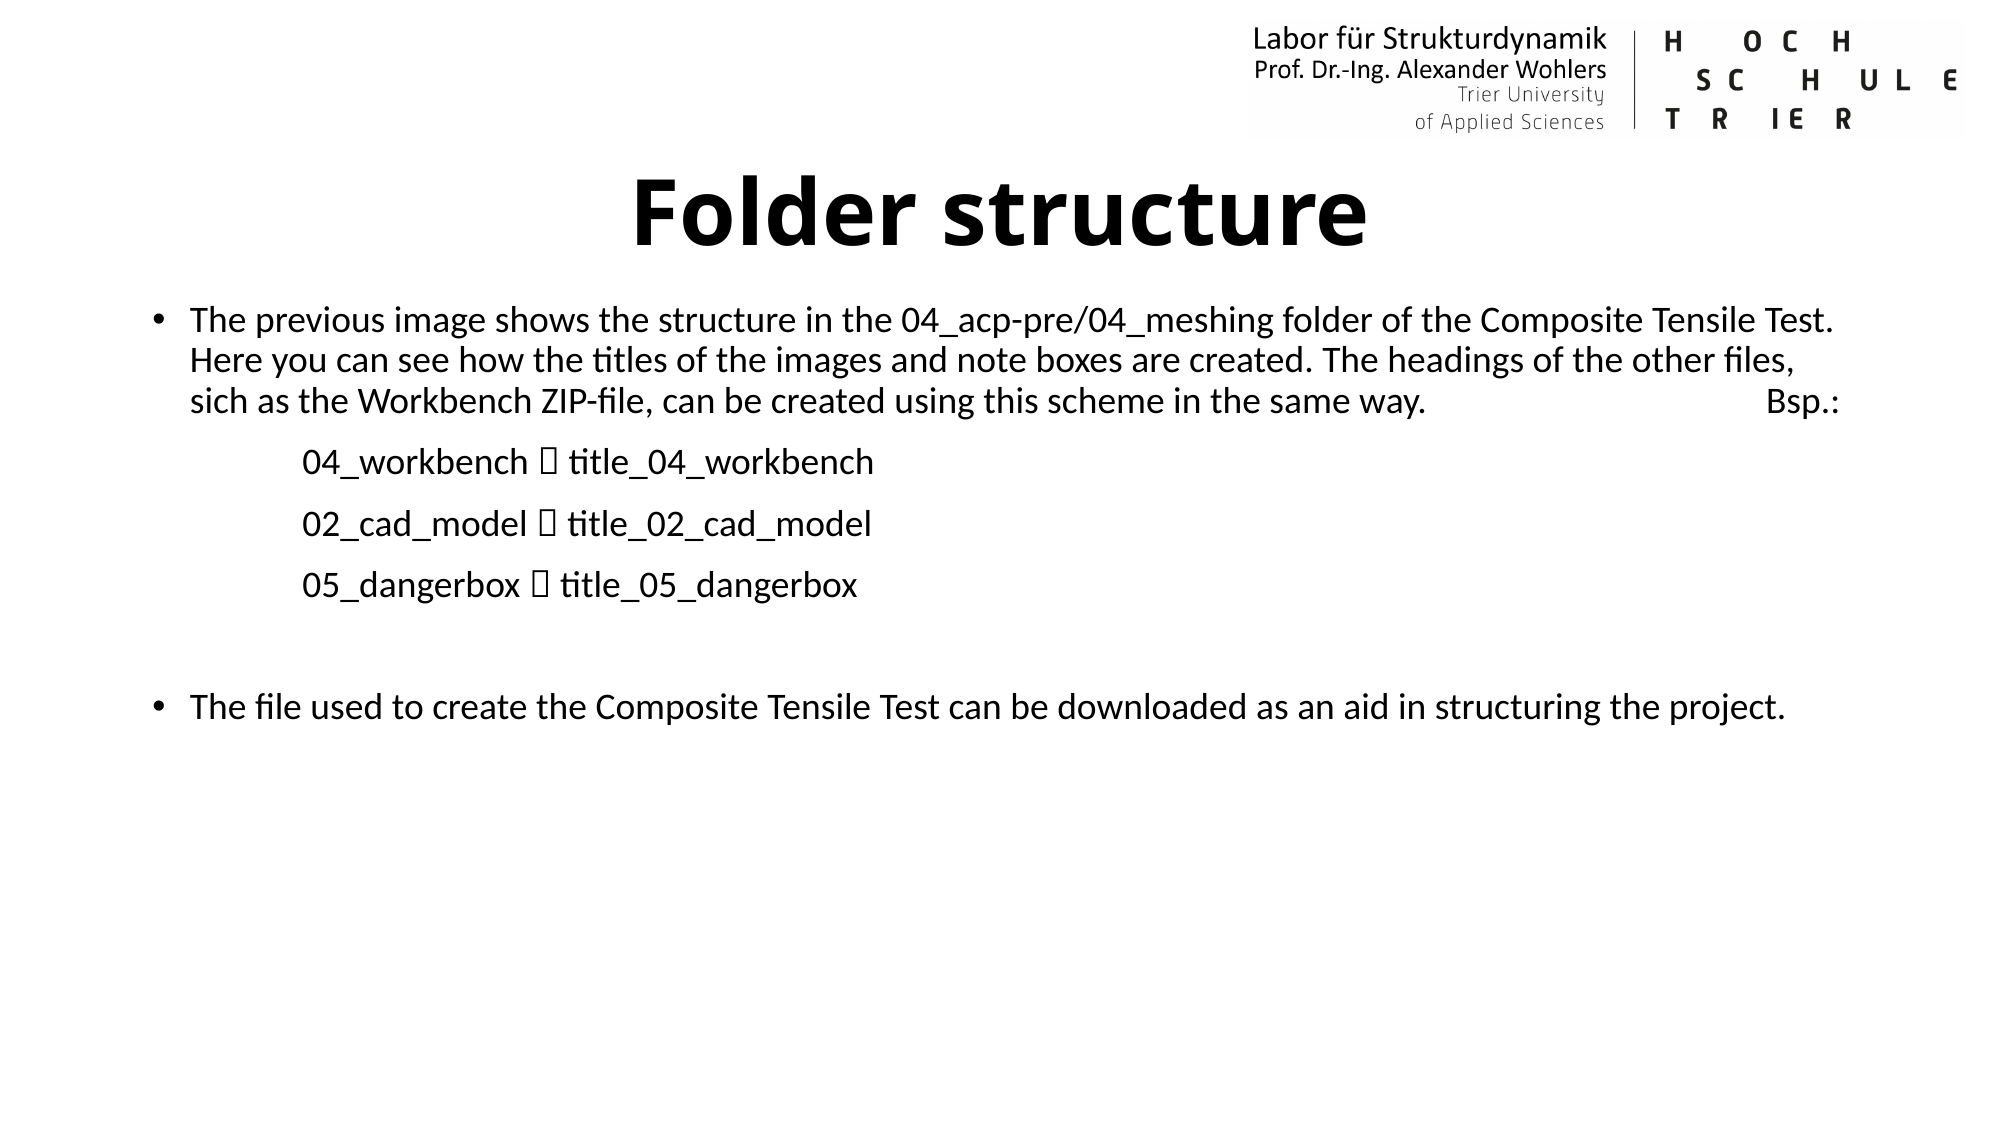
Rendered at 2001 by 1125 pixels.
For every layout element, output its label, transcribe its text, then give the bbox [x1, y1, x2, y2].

title Folder structure [308, 139, 1692, 292]
list The previous image shows the structure in the 04_acp-pre/04_meshing folder of the Composite Tensile Test. Here you can see how the titles of the images and note boxes are created. The headings of the other files, sich as the Workbench ZIP-file, can be created using this scheme in the same way. Bsp.: 04_workbench  title_04_workbench 02_cad_model  title_02_cad_model 05_dangerbox  title_05_dangerbox The file used to create the Composite Tensile Test can be downloaded as an aid in structuring the project. [137, 292, 1863, 1007]
picture [1249, 19, 1965, 140]
